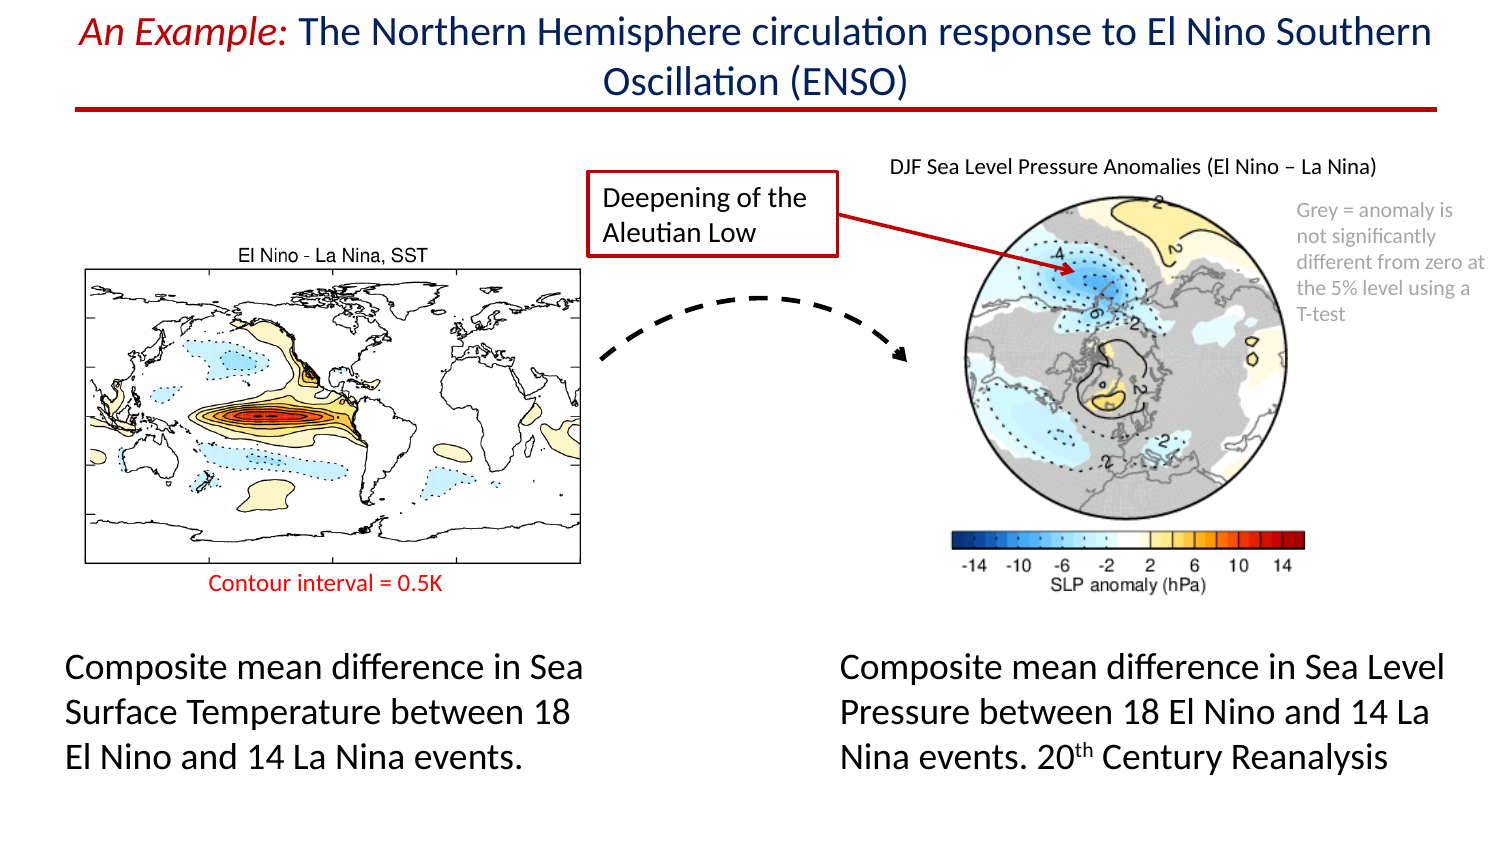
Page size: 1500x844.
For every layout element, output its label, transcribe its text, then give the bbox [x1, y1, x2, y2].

text_box Grey = anomaly is not significantly different from zero at the 5% level using a T-test [1301, 187, 1500, 334]
text_box DJF Sea Level Pressure Anomalies (El Nino – La Nina) [874, 143, 1400, 187]
text_box [600, 297, 907, 513]
text_box Contour interval = 0.5K [193, 576, 469, 605]
picture [940, 186, 1310, 608]
text_box Composite mean difference in Sea Level Pressure between 18 El Nino and 14 La Nina events. 20th Century Reanalysis [825, 634, 1475, 785]
text_box Deepening of the Aleutian Low [588, 171, 838, 257]
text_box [837, 214, 1076, 273]
picture [77, 242, 585, 569]
text_box An Example: The Northern Hemisphere circulation response to El Nino Southern Oscillation (ENSO) [12, 0, 1500, 112]
text_box Composite mean difference in Sea Surface Temperature between 18 El Nino and 14 La Nina events. [50, 634, 613, 785]
